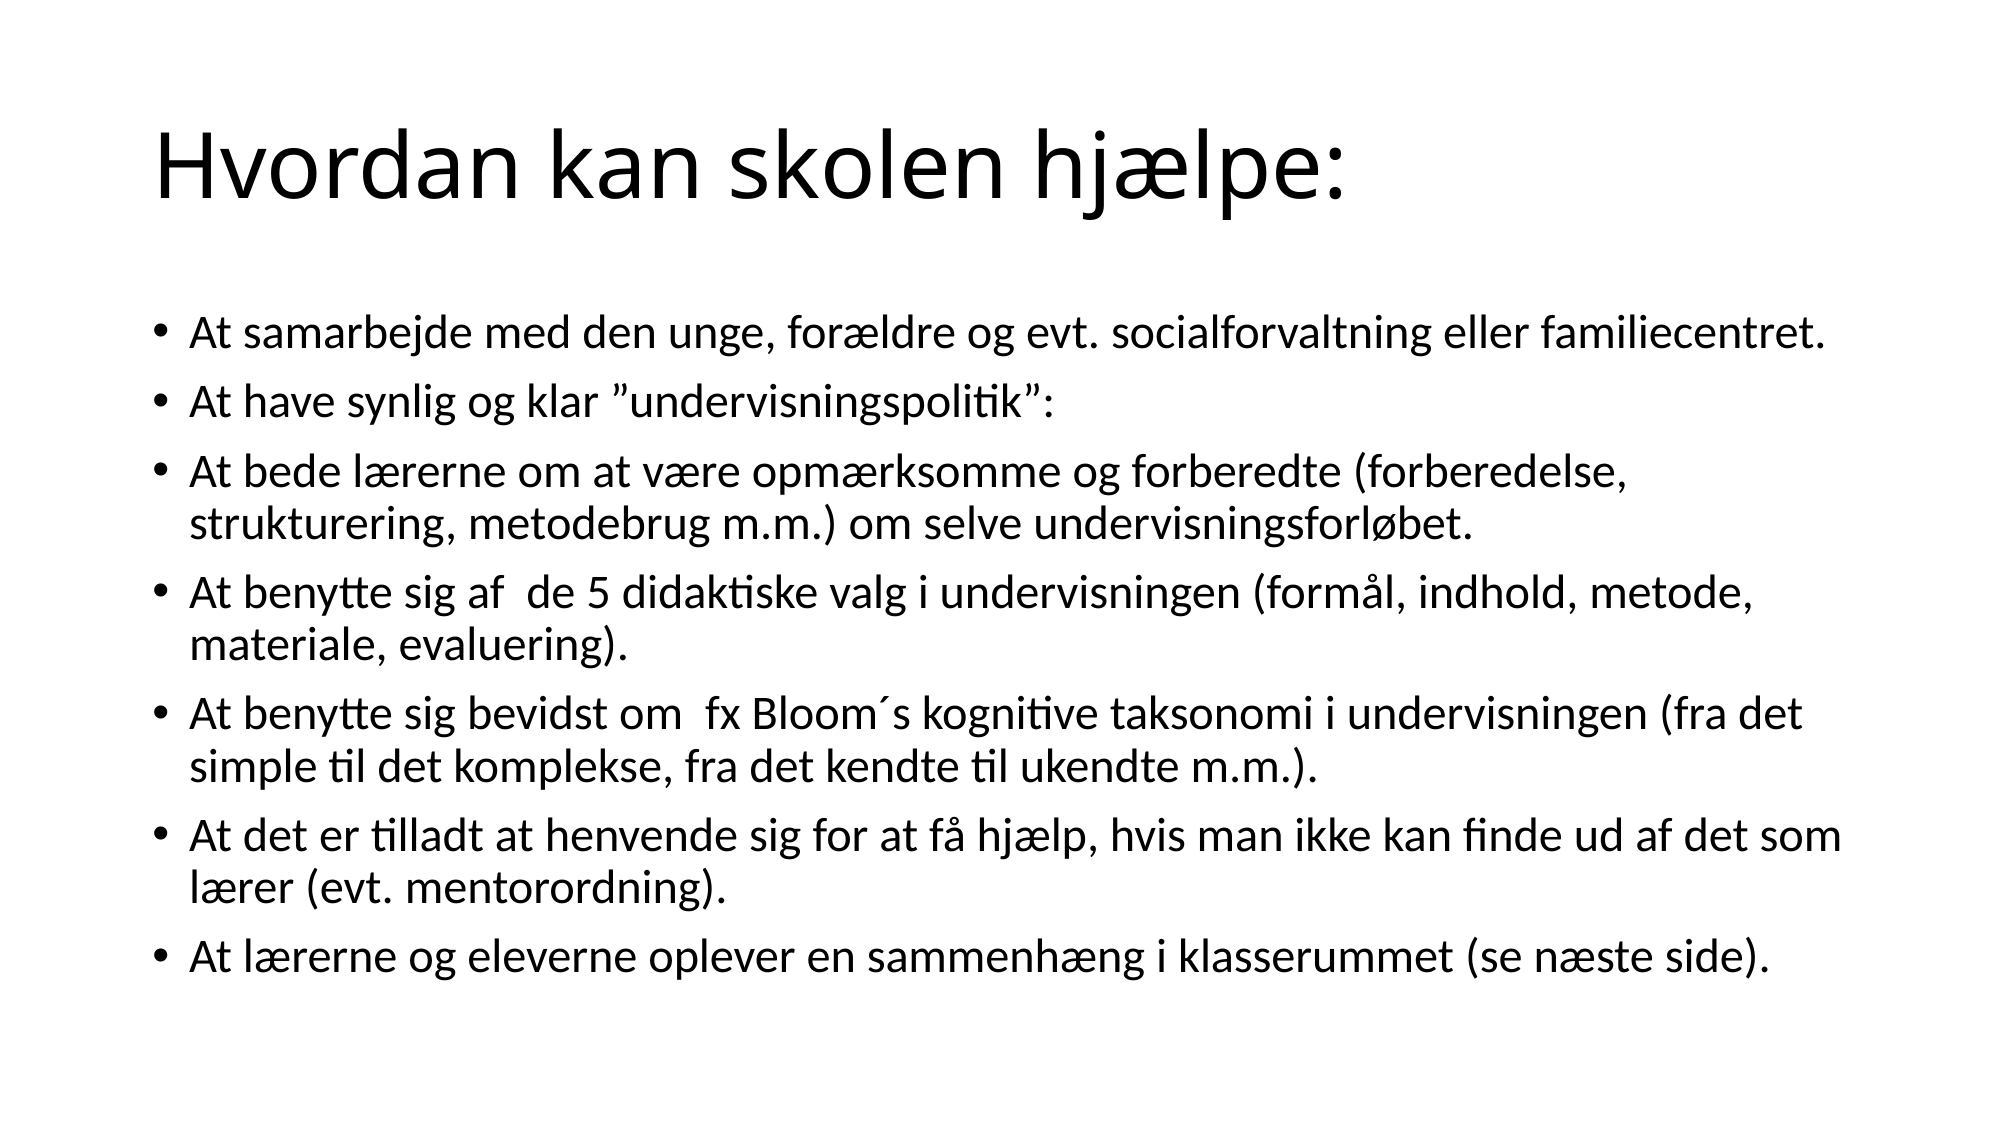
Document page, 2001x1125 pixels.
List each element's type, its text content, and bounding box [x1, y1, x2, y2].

title Hvordan kan skolen hjælpe: [137, 59, 1863, 278]
list At samarbejde med den unge, forældre og evt. socialforvaltning eller familiecentret. At have synlig og klar ”undervisningspolitik”: At bede lærerne om at være opmærksomme og forberedte (forberedelse, strukturering, metodebrug m.m.) om selve undervisningsforløbet. At benytte sig af de 5 didaktiske valg i undervisningen (formål, indhold, metode, materiale, evaluering). At benytte sig bevidst om fx Bloom´s kognitive taksonomi i undervisningen (fra det simple til det komplekse, fra det kendte til ukendte m.m.). At det er tilladt at henvende sig for at få hjælp, hvis man ikke kan finde ud af det som lærer (evt. mentorordning). At lærerne og eleverne oplever en sammenhæng i klasserummet (se næste side). [137, 299, 1863, 1014]
